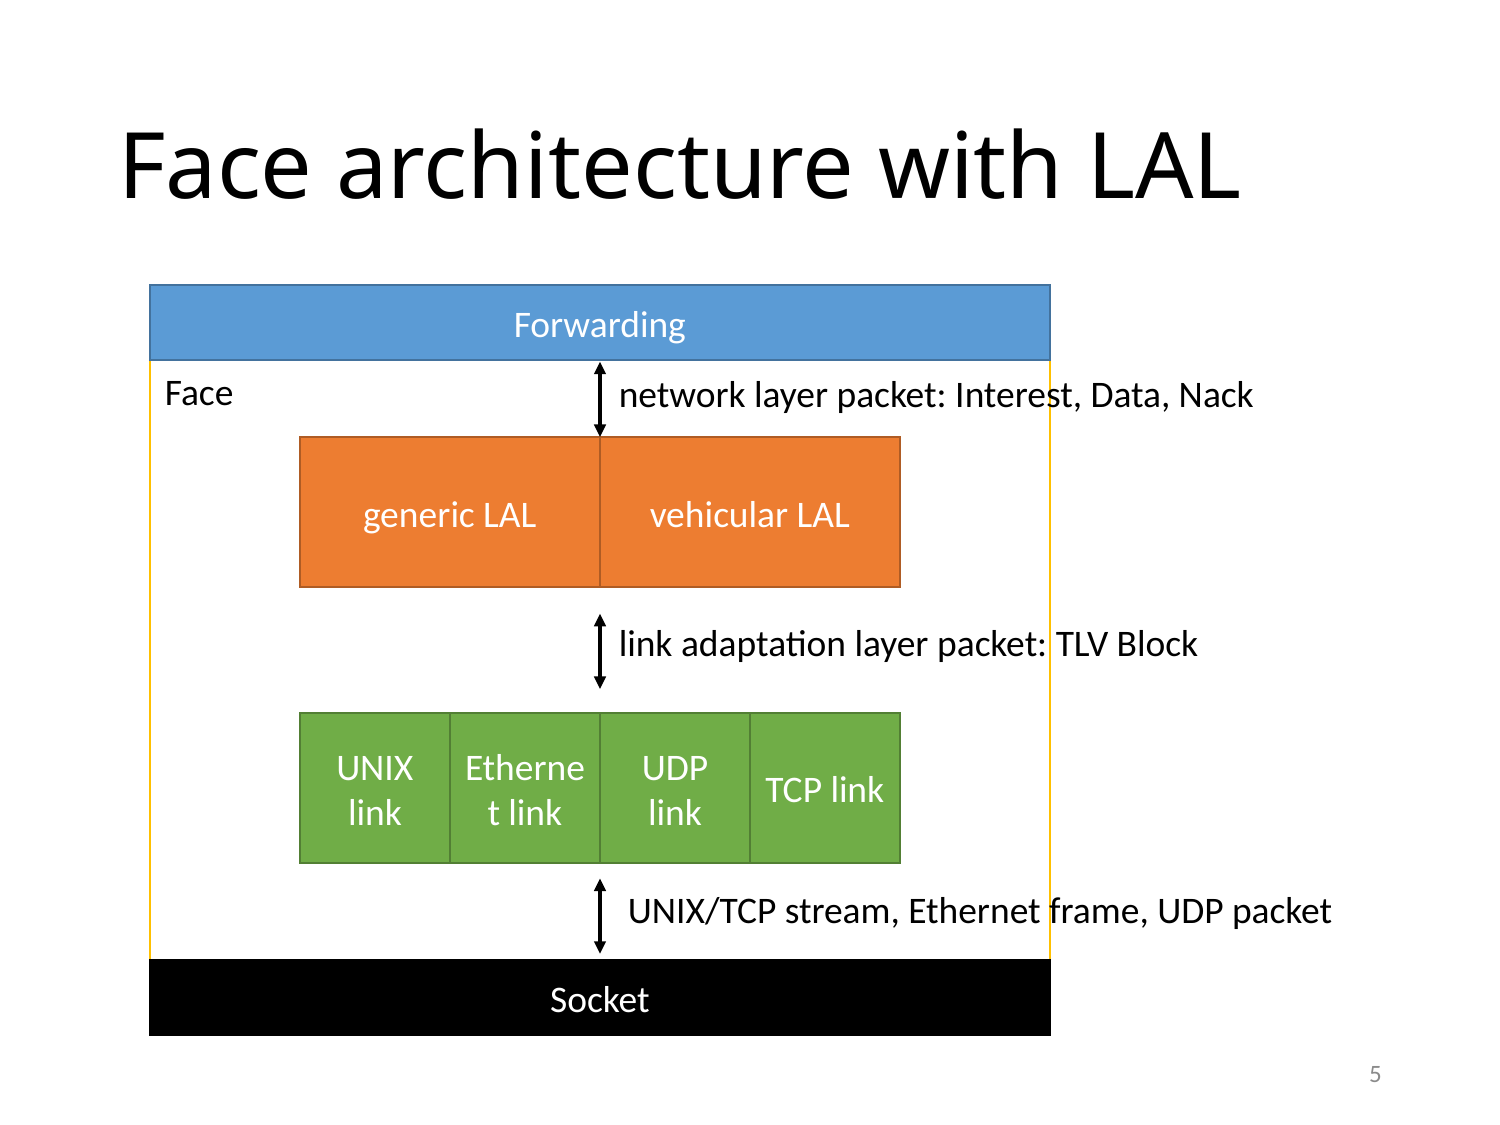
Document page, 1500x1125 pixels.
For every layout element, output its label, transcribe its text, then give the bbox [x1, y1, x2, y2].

text_box link adaptation layer packet: TLV Block [604, 611, 1214, 672]
text_box Ethernet link [449, 712, 599, 864]
text_box UNIX link [299, 712, 449, 864]
text_box Face [149, 361, 1051, 959]
slide_number 5 [1059, 1042, 1397, 1103]
text_box UDP link [599, 712, 749, 864]
text_box vehicular LAL [599, 436, 901, 588]
text_box Socket [149, 959, 1051, 1036]
text_box network layer packet: Interest, Data, Nack [604, 362, 1270, 422]
text_box Forwarding [149, 284, 1051, 361]
text_box generic LAL [299, 436, 599, 588]
text_box TCP link [749, 712, 901, 864]
title Face architecture with LAL [103, 59, 1397, 278]
text_box UNIX/TCP stream, Ethernet frame, UDP packet [613, 878, 1348, 939]
